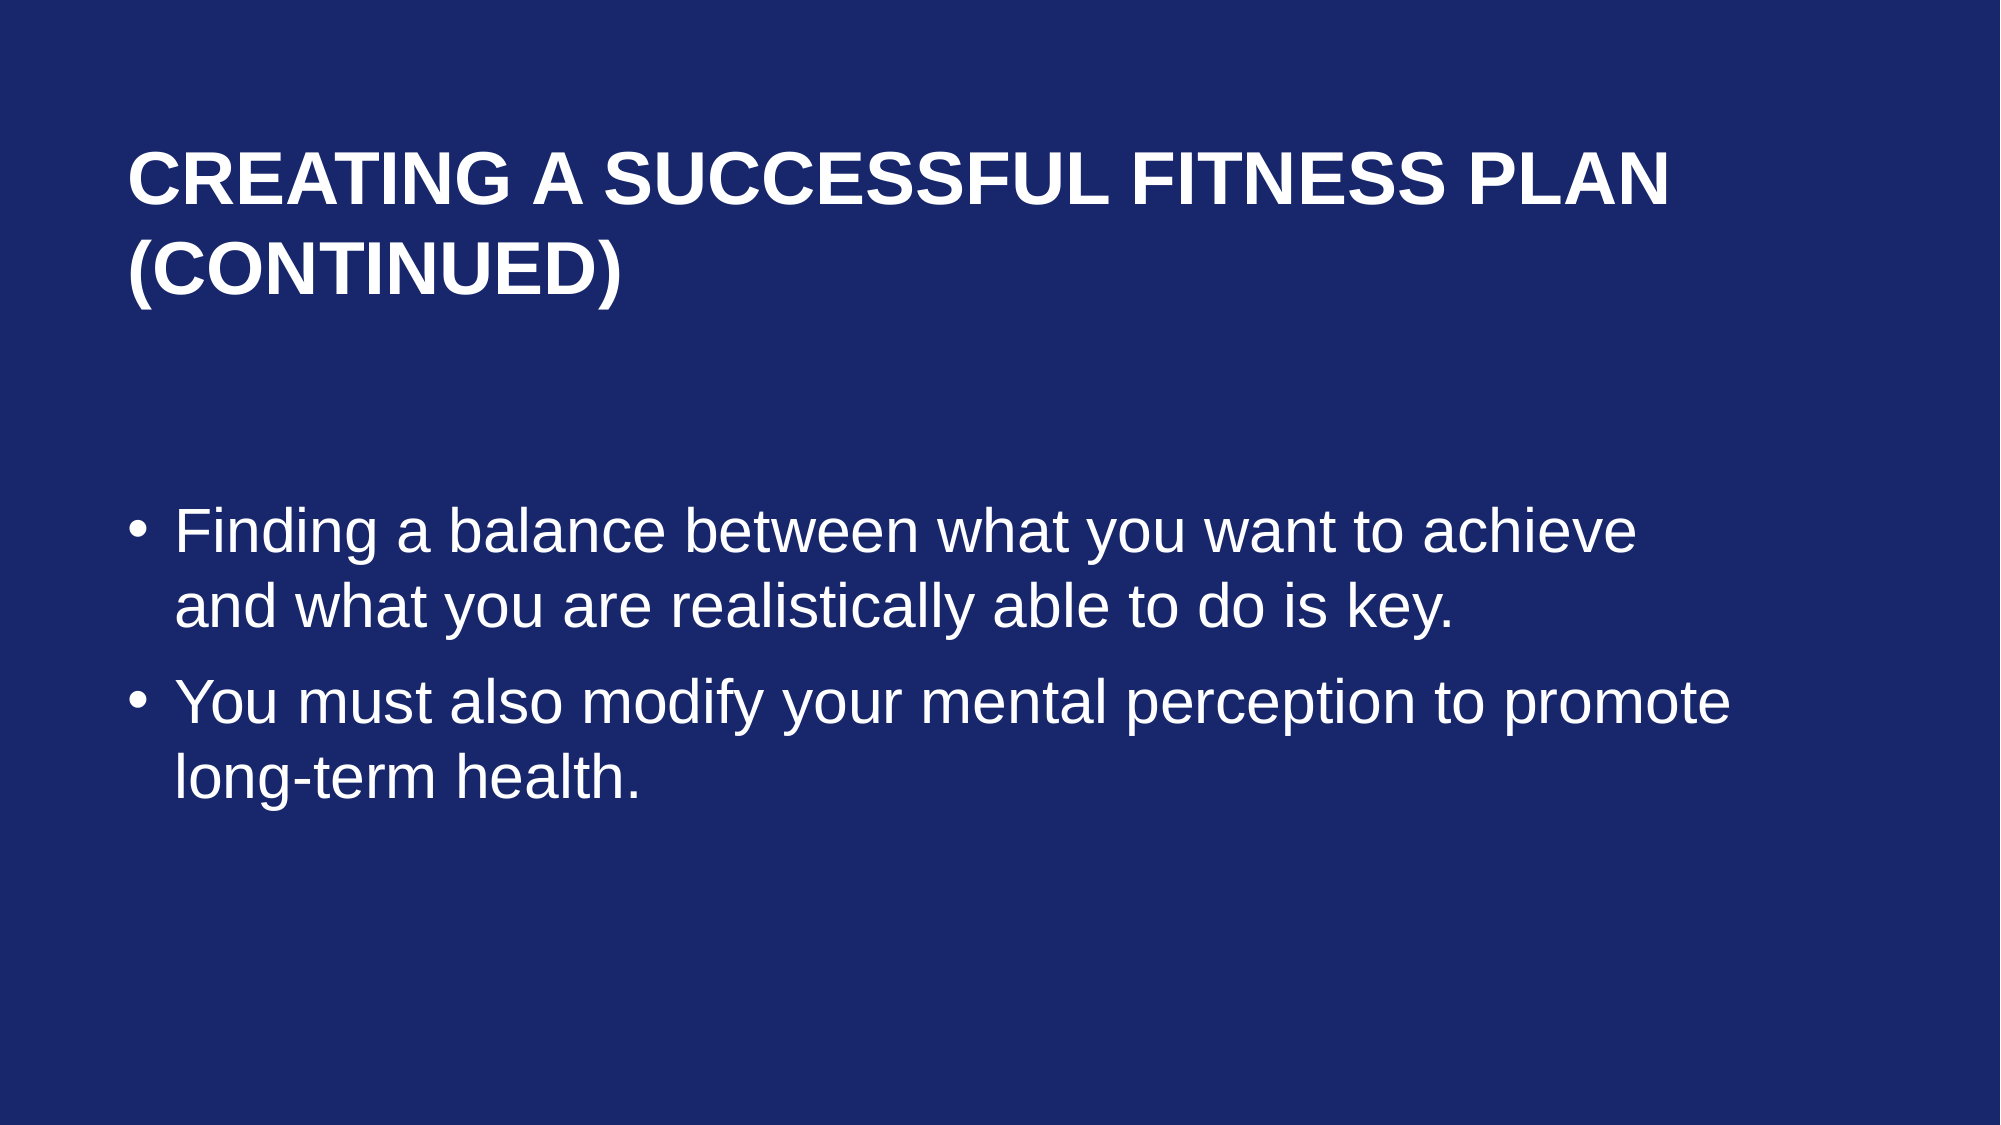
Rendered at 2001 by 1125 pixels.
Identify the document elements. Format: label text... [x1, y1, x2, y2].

title Creating a Successful Fitness Plan (continued) [112, 99, 1775, 339]
list Finding a balance between what you want to achieve and what you are realistically able to do is key. You must also modify your mental perception to promote long-term health. [112, 351, 1775, 950]
